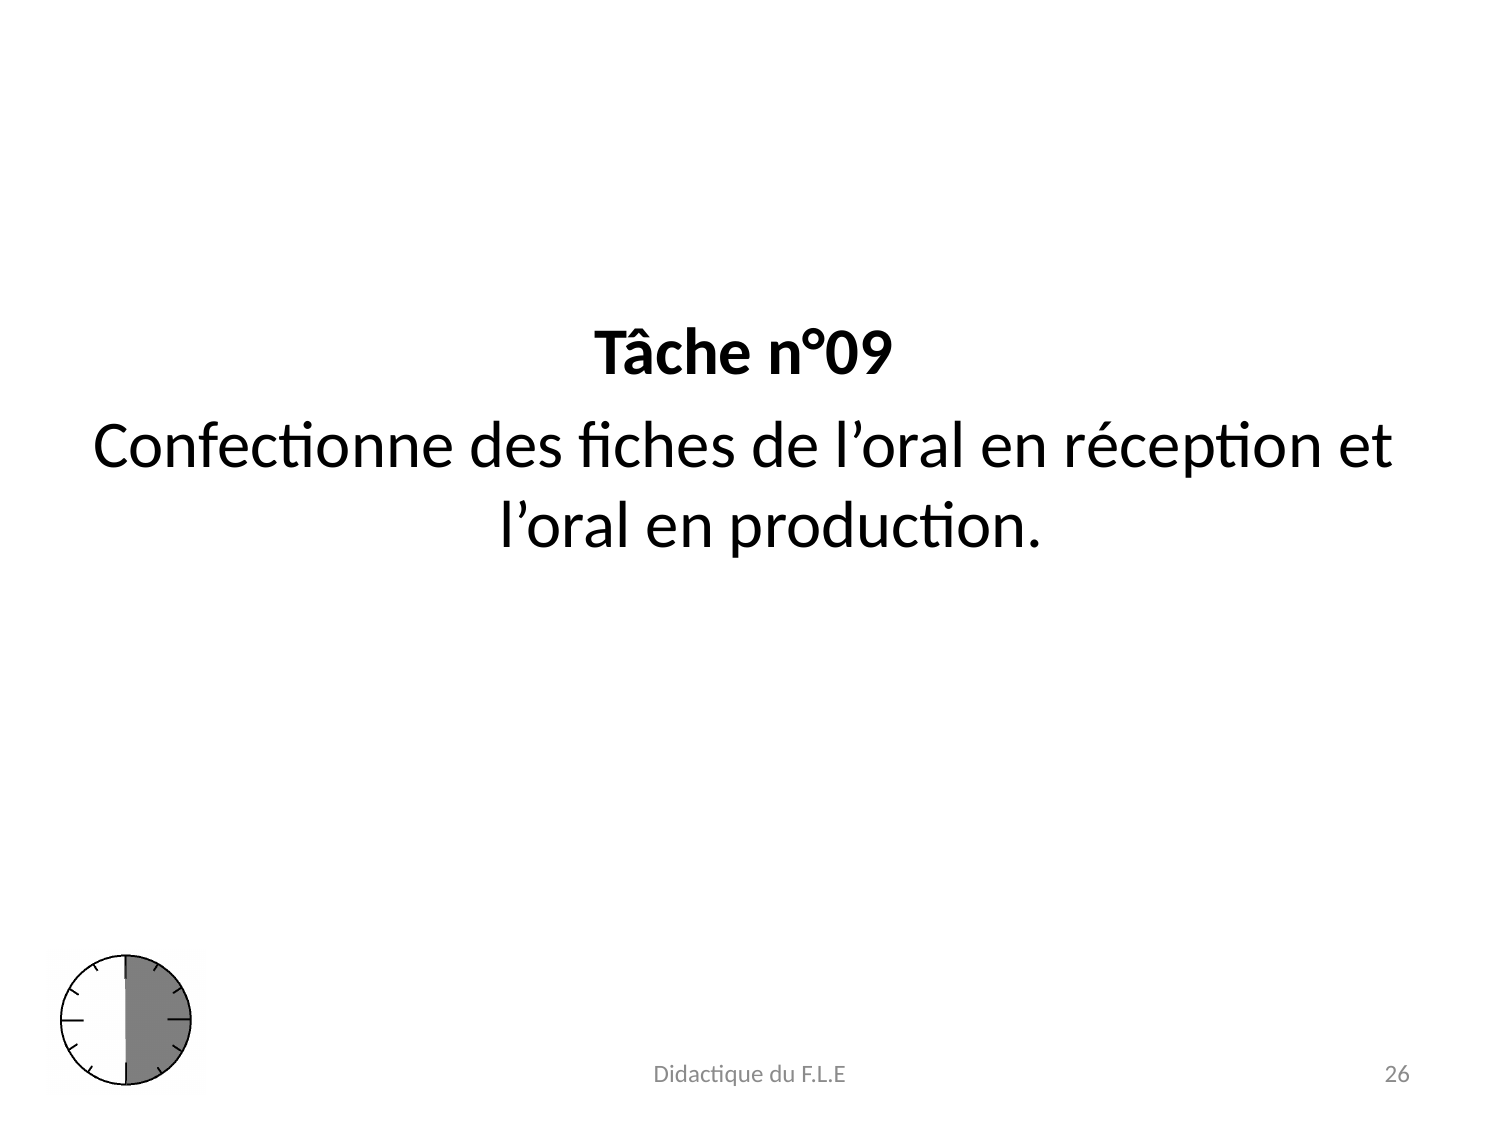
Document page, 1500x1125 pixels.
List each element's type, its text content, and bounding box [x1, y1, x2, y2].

picture [46, 948, 207, 1095]
footer Didactique du F.L.E [512, 1042, 988, 1103]
list Tâche n°09 Confectionne des fiches de l’oral en réception et l’oral en production. [24, 299, 1463, 1063]
slide_number 26 [1074, 1042, 1425, 1103]
